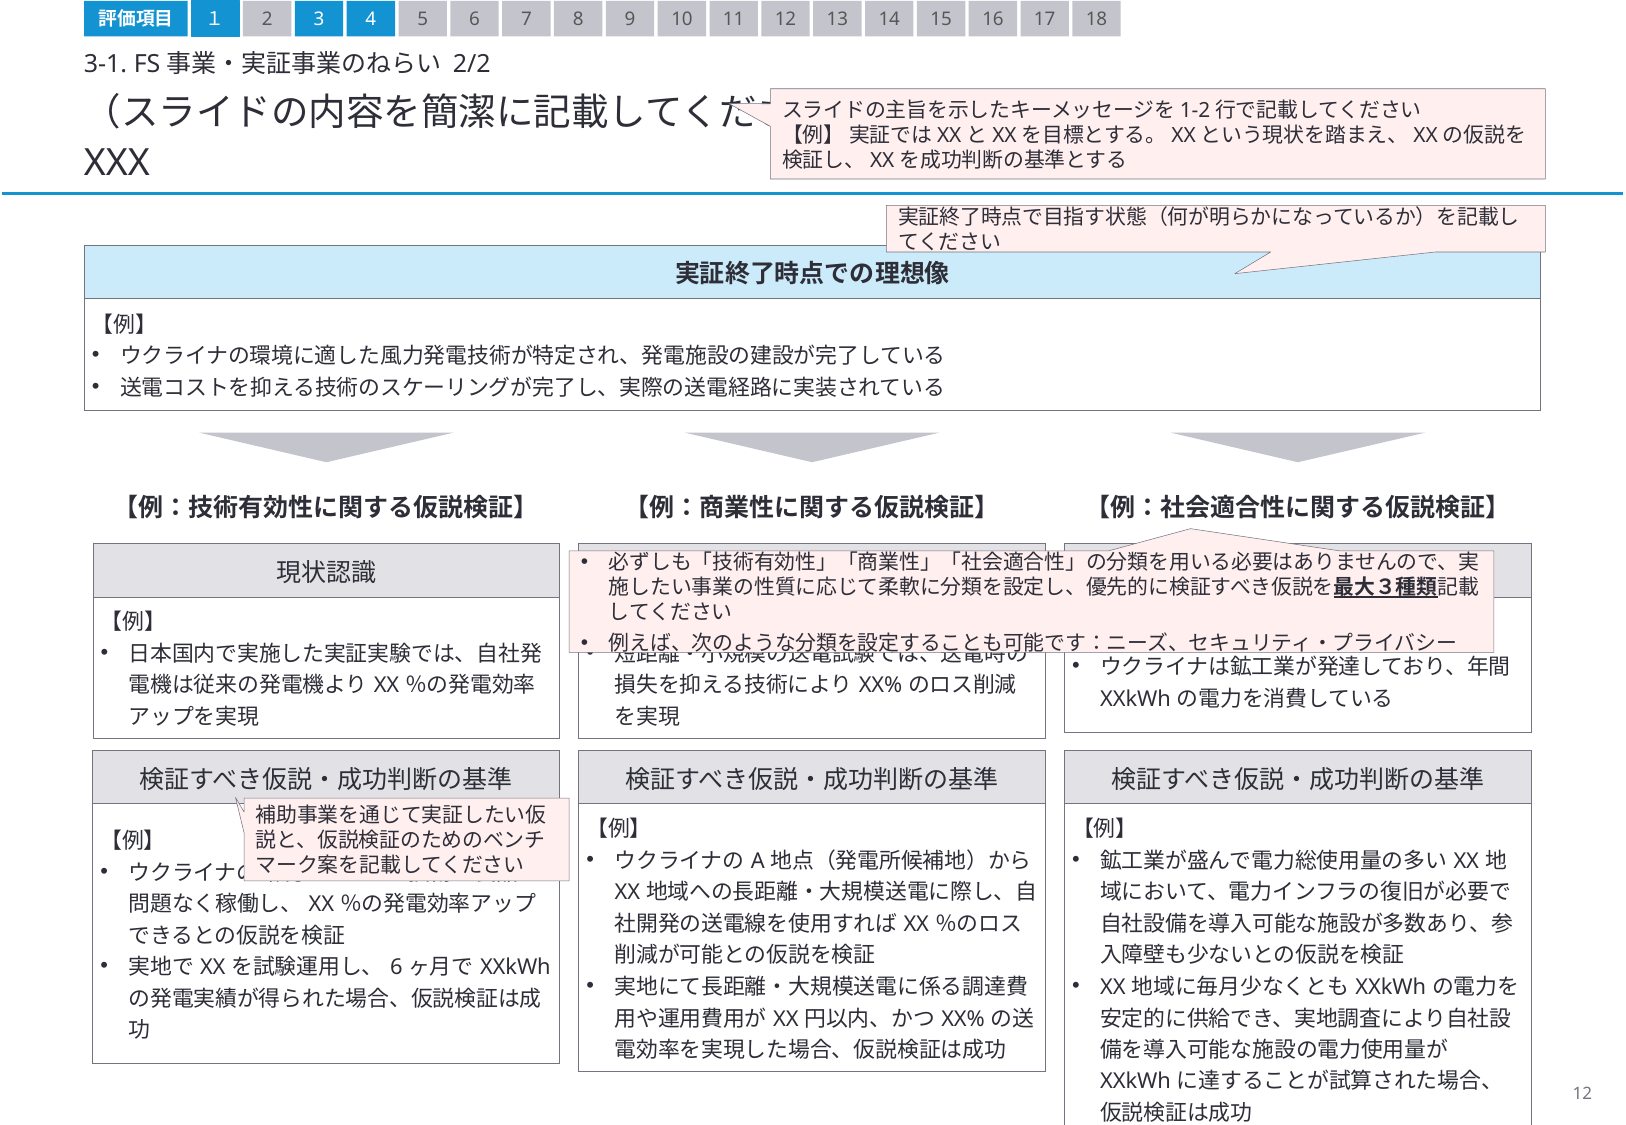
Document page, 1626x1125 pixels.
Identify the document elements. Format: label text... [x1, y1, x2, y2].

table_header 検証すべき仮説・成功判断の基準 [93, 751, 559, 803]
text_box [198, 431, 455, 464]
text_box 【例：社会適合性に関する仮説検証】 [1055, 484, 1541, 526]
table_header 実証終了時点での理想像 [85, 246, 1540, 298]
table_header 現状認識 [1307, 544, 1531, 597]
list 3-1. FS事業・実証事業のねらい 2/2 [84, 40, 1543, 82]
table_header 現状認識 [1065, 544, 1126, 549]
table_cell 【例】 鉱工業が盛んで電力総使用量の多いXX地域において、電力インフラの復旧が必要で自社設備を導入可能な施設が多数あり、参入障壁も少ないとの仮説を検証 XX地域に毎月少なくともXXkWhの電力を安定的に供給でき、実地調査により自社設備を導入可能な施設の電力使用量がXXkWhに達することが試算された場合、仮説検証は成功 [1065, 804, 1531, 1125]
list （スライドの内容を簡潔に記載してください） XXX [84, 83, 1543, 183]
text_box [1170, 431, 1426, 464]
table_cell 【例】 ウクライナの環境においても技術・製品が問題なく稼働し、XX％の発電効率アップできるとの仮説を検証 実地でXXを試験運用し、6ヶ月でXXkWhの発電実績が得られた場合、仮説検証は成功 [93, 804, 559, 1063]
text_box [83, 0, 1122, 37]
table_header 検証すべき仮説・成功判断の基準 [1065, 751, 1531, 803]
text_box [684, 431, 940, 464]
text_box 必ずしも「技術有効性」「商業性」「社会適合性」の分類を用いる必要はありませんので、実施したい事業の性質に応じて柔軟に分類を設定し、優先的に検証すべき仮説を最大３種類記載してください 例えば、次のような分類を設定することも可能です：ニーズ、セキュリティ・プライバシー [568, 527, 1495, 654]
text_box 実証終了時点で目指す状態（何が明らかになっているか）を記載してください [885, 204, 1547, 275]
table_header 検証すべき仮説・成功判断の基準 [579, 751, 1045, 803]
text_box 【例：技術有効性に関する仮説検証】 [83, 484, 569, 526]
table_header 現状認識 [579, 544, 1045, 549]
table_cell 【例】 ウクライナのA地点（発電所候補地）からXX地域への長距離・大規模送電に際し、自社開発の送電線を使用すればXX％のロス削減が可能との仮説を検証 実地にて長距離・大規模送電に係る調達費用や運用費用がXX円以内、かつXX%の送電効率を実現した場合、仮説検証は成功 [579, 804, 1045, 1071]
text_box 【例：商業性に関する仮説検証】 [569, 484, 1055, 526]
table_cell 【例】 日本国内で実施した実証実験では、自社発電機は従来の発電機よりXX％の発電効率アップを実現 [94, 598, 559, 738]
table_header 現状認識 [94, 544, 559, 597]
text_box スライドの主旨を示したキーメッセージを1-2行で記載してください 【例】 実証ではXXとXXを目標とする。XXという現状を踏まえ、XXの仮説を検証し、XXを成功判断の基準とする [728, 87, 1547, 180]
table_cell 【例】 ウクライナは鉱工業が発達しており、年間XXkWhの電力を消費している [1065, 598, 1531, 732]
text_box 補助事業を通じて実証したい仮説と、仮説検証のためのベンチマーク案を記載してください [234, 796, 571, 882]
table_cell 【例】 ウクライナの環境に適した風力発電技術が特定され、発電施設の建設が完了している 送電コストを抑える技術のスケーリングが完了し、実際の送電経路に実装されている [85, 299, 1540, 410]
table_cell 【例】 短距離・小規模の送電試験では、送電時の損失を抑える技術によりXX%のロス削減を実現 [579, 654, 1045, 738]
